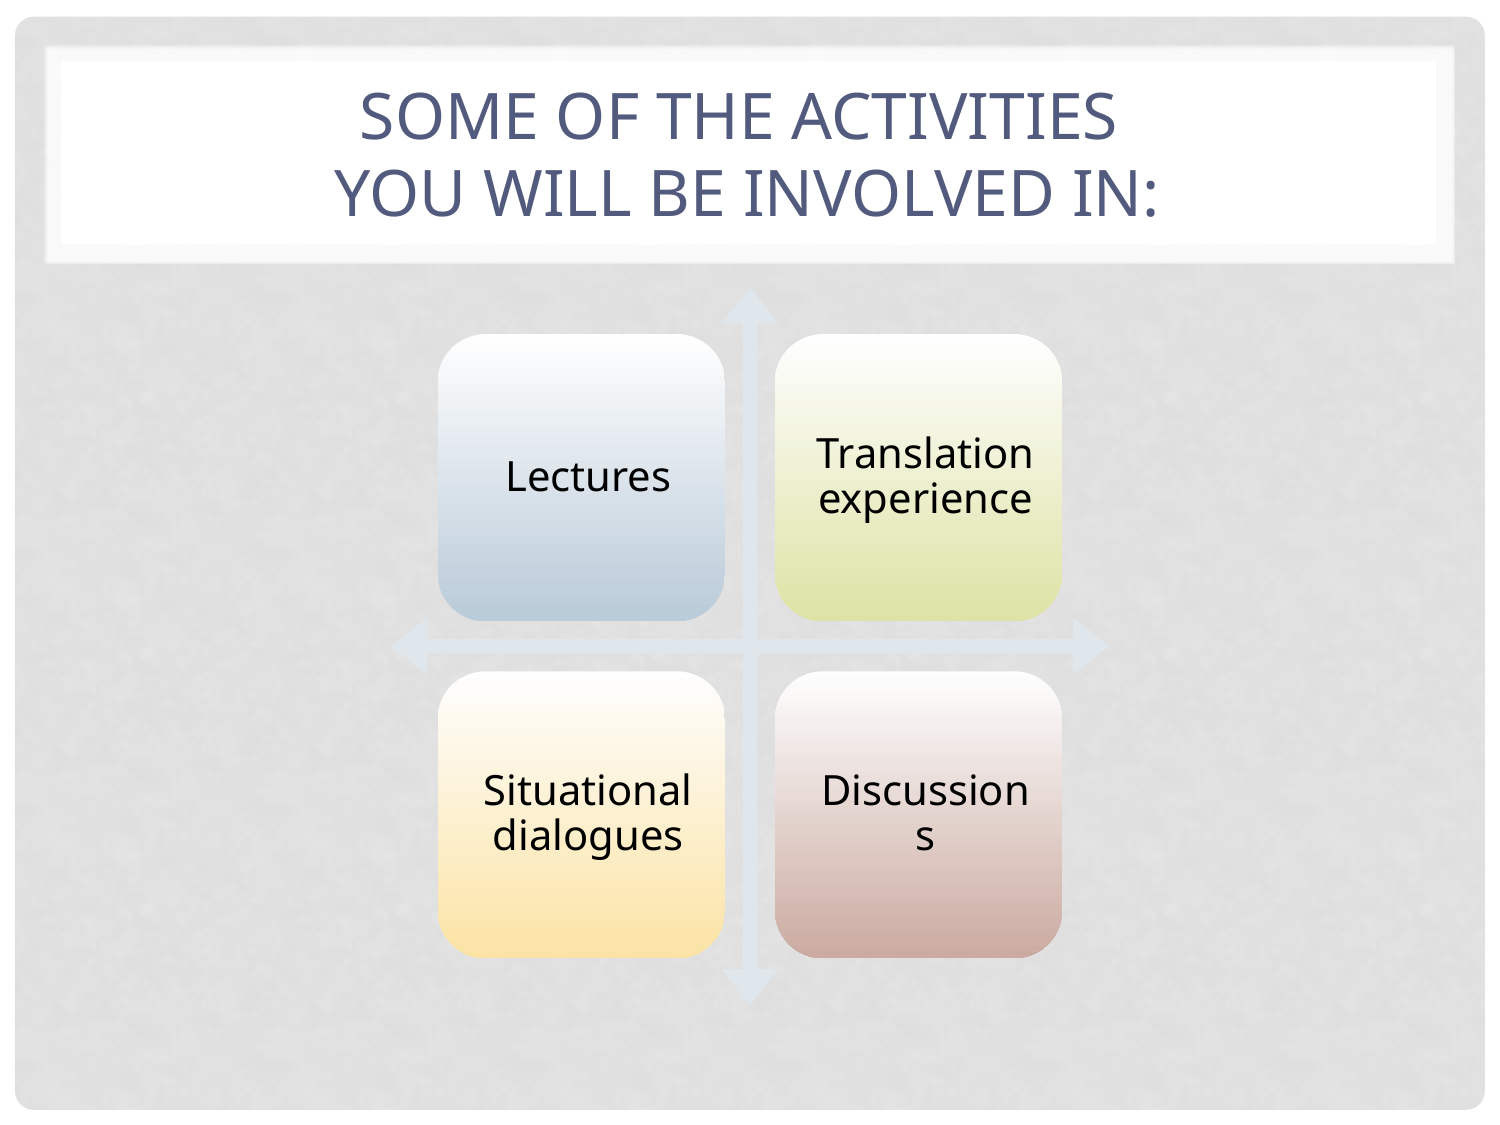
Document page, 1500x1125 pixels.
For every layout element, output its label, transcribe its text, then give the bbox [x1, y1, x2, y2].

title Some of the activities you will be involved in: [69, 66, 1425, 238]
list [74, 287, 1426, 1006]
